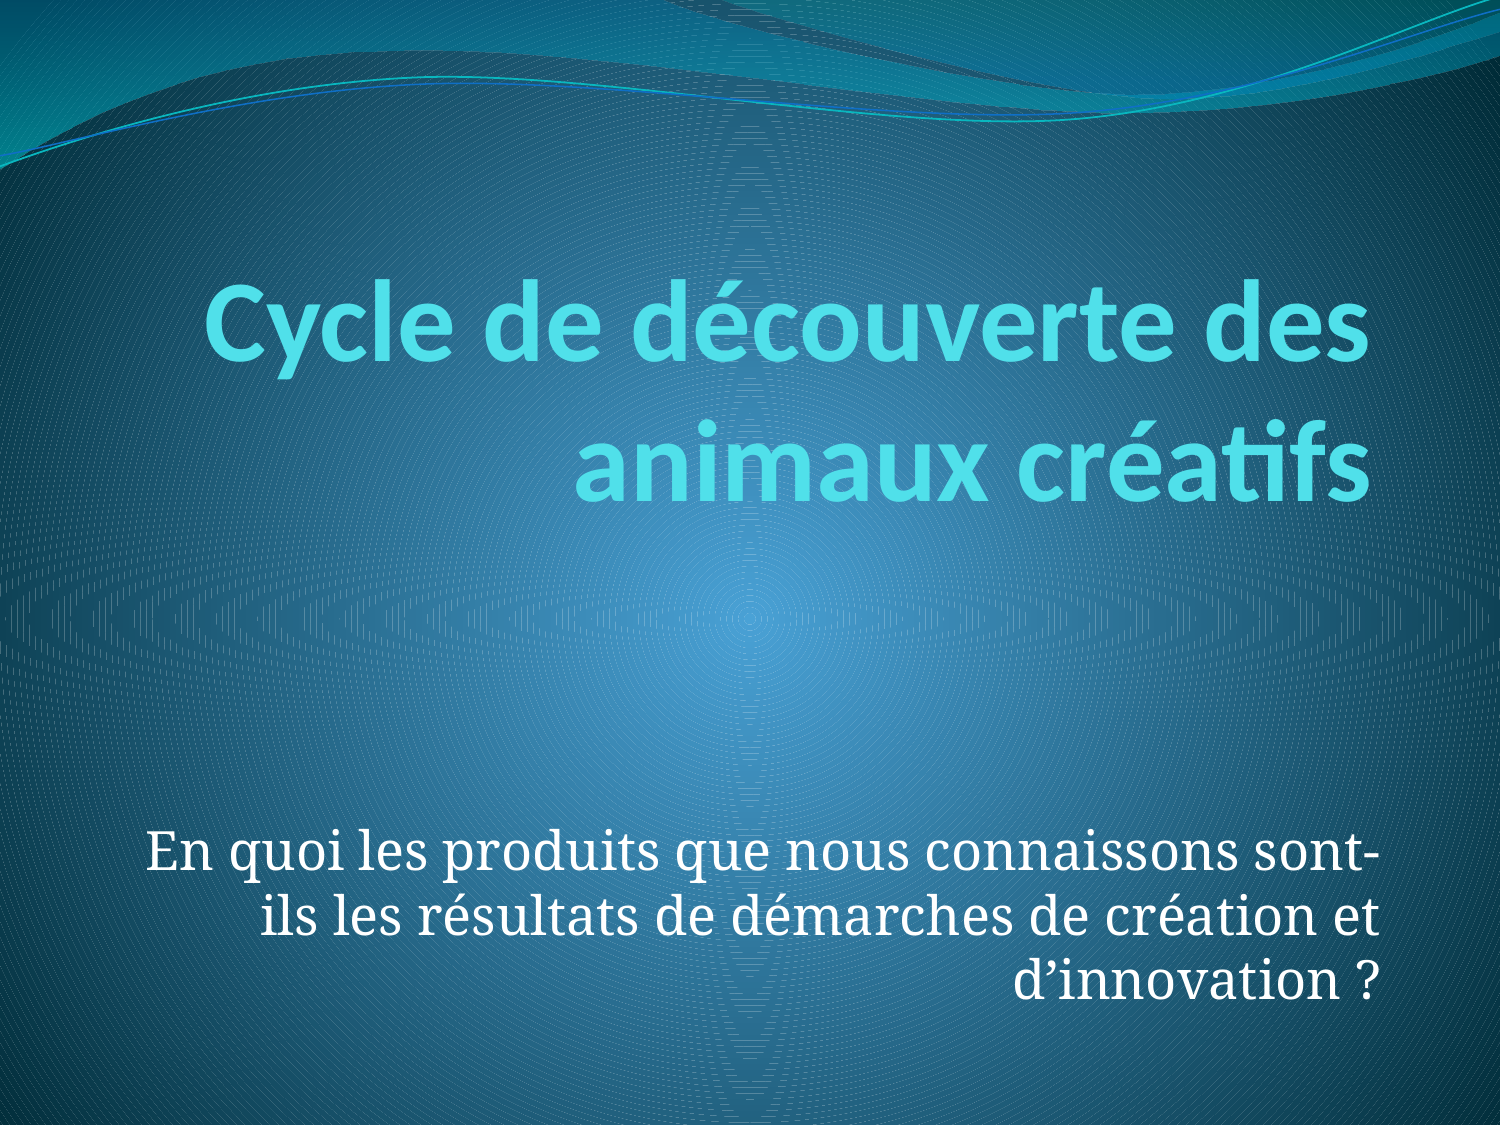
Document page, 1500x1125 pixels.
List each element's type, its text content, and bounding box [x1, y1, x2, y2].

subtitle En quoi les produits que nous connaissons sont-ils les résultats de démarches de création et d’innovation ? [117, 808, 1393, 959]
title Cycle de découverte des animaux créatifs [87, 224, 1376, 525]
